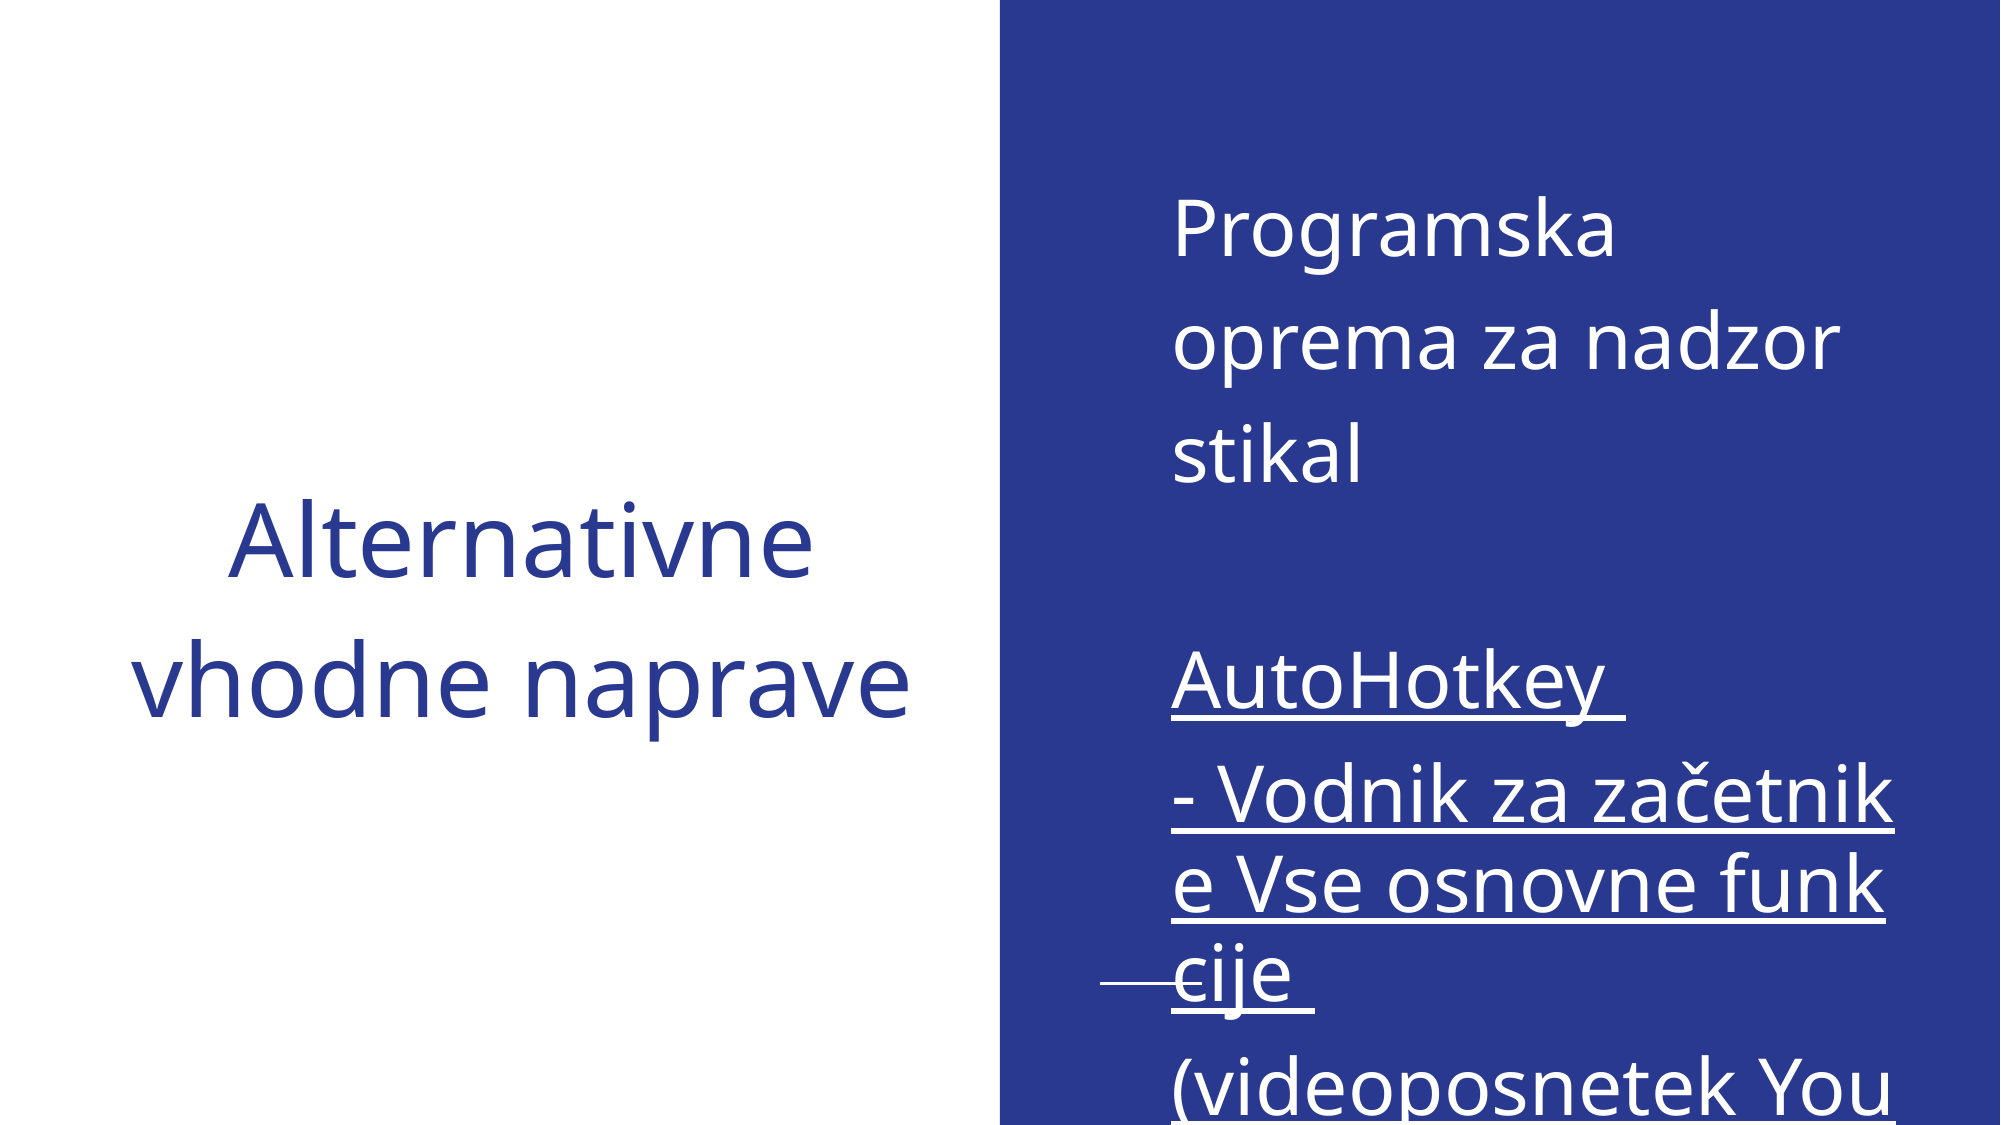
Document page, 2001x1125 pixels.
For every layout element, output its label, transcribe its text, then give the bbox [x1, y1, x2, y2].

title Alternativne vhodne naprave [80, 370, 966, 755]
list Programska oprema za nadzor stikal AutoHotkey - Vodnik za začetnike Vse osnovne funkcije (videoposnetek YouTube) [1080, 158, 1920, 967]
